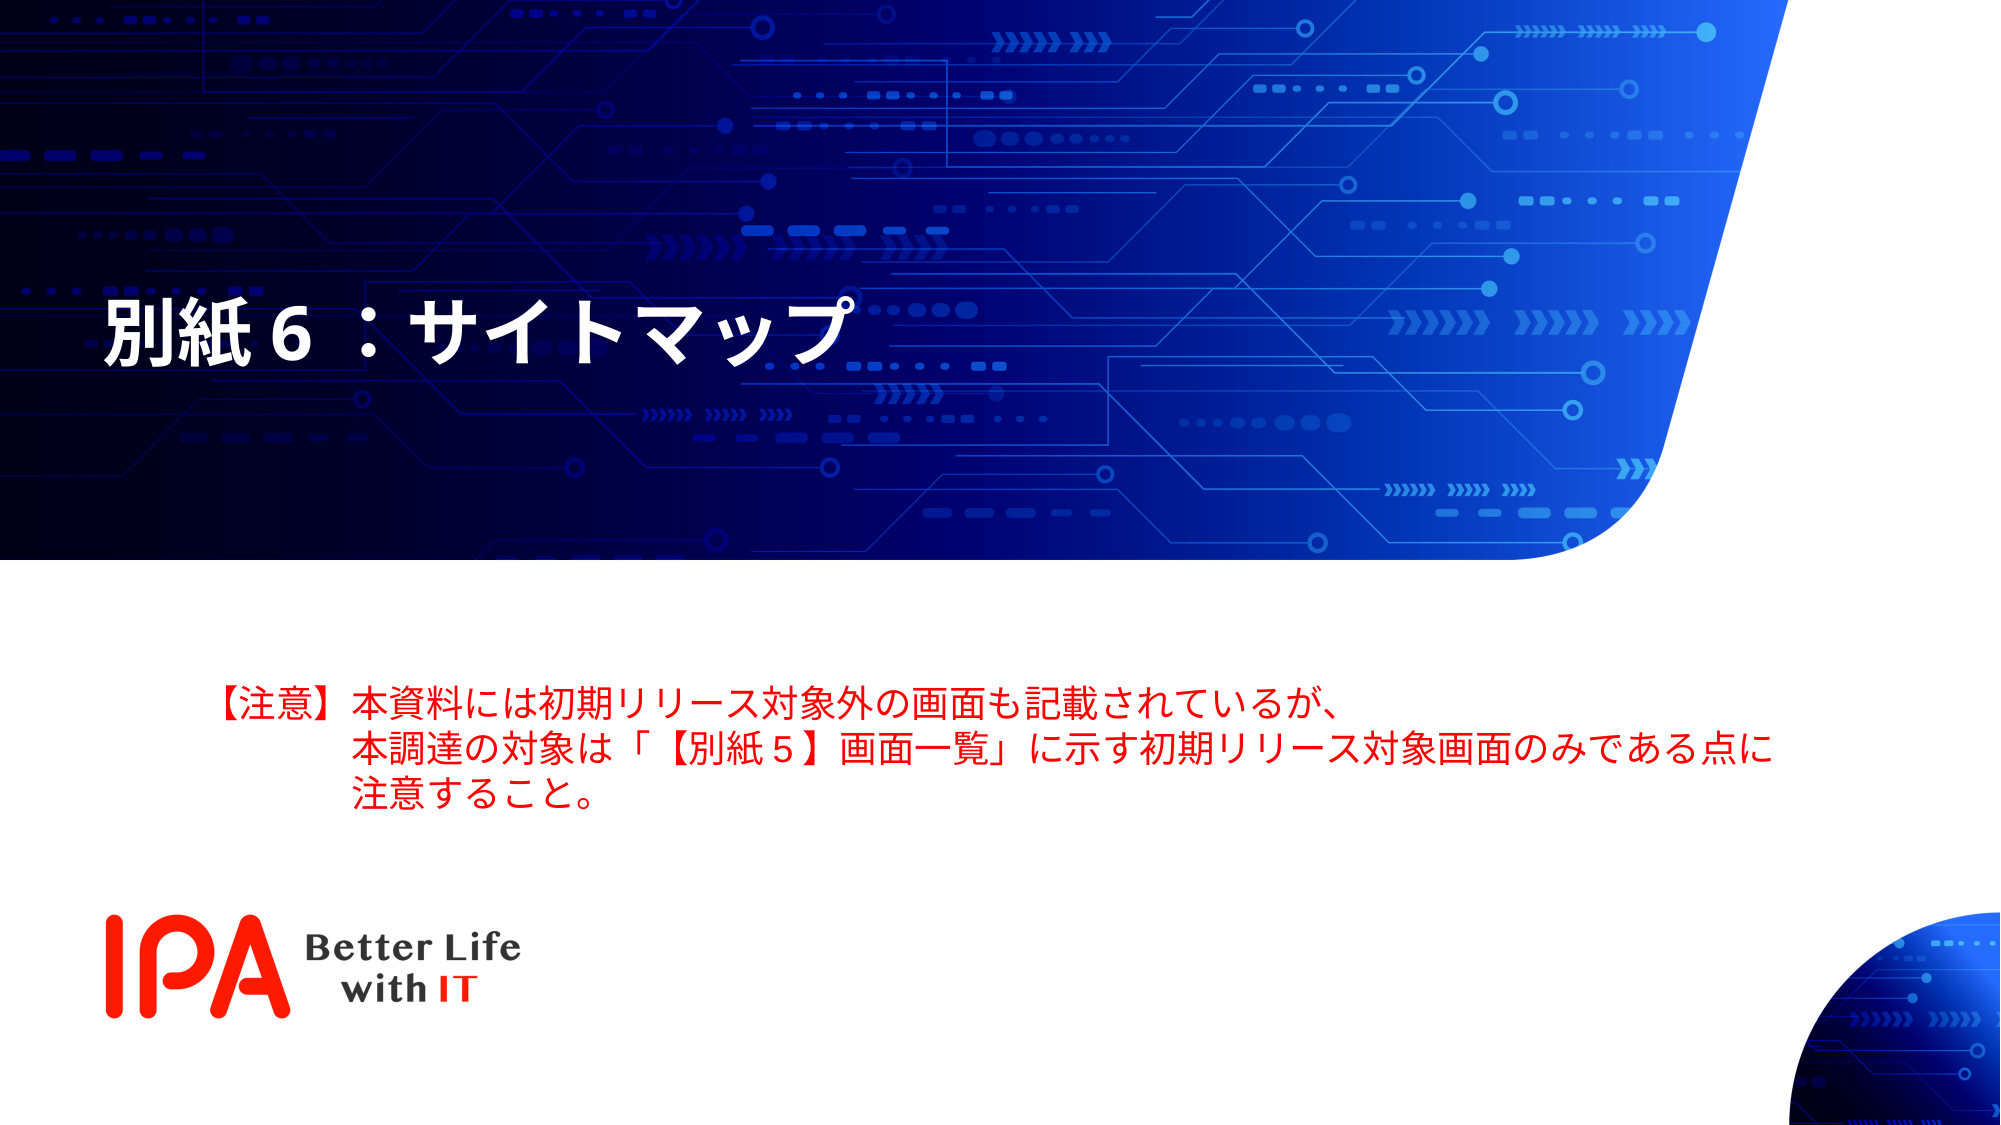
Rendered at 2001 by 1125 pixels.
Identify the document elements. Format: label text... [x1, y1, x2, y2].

title 別紙6：サイトマップ [102, 181, 1784, 378]
text_box 【注意】本資料には初期リリース対象外の画面も記載されているが、 本調達の対象は「【別紙5】画面一覧」に示す初期リリース対象画面のみである点に 注意すること。 [185, 629, 1869, 866]
picture [0, 0, 2000, 1125]
